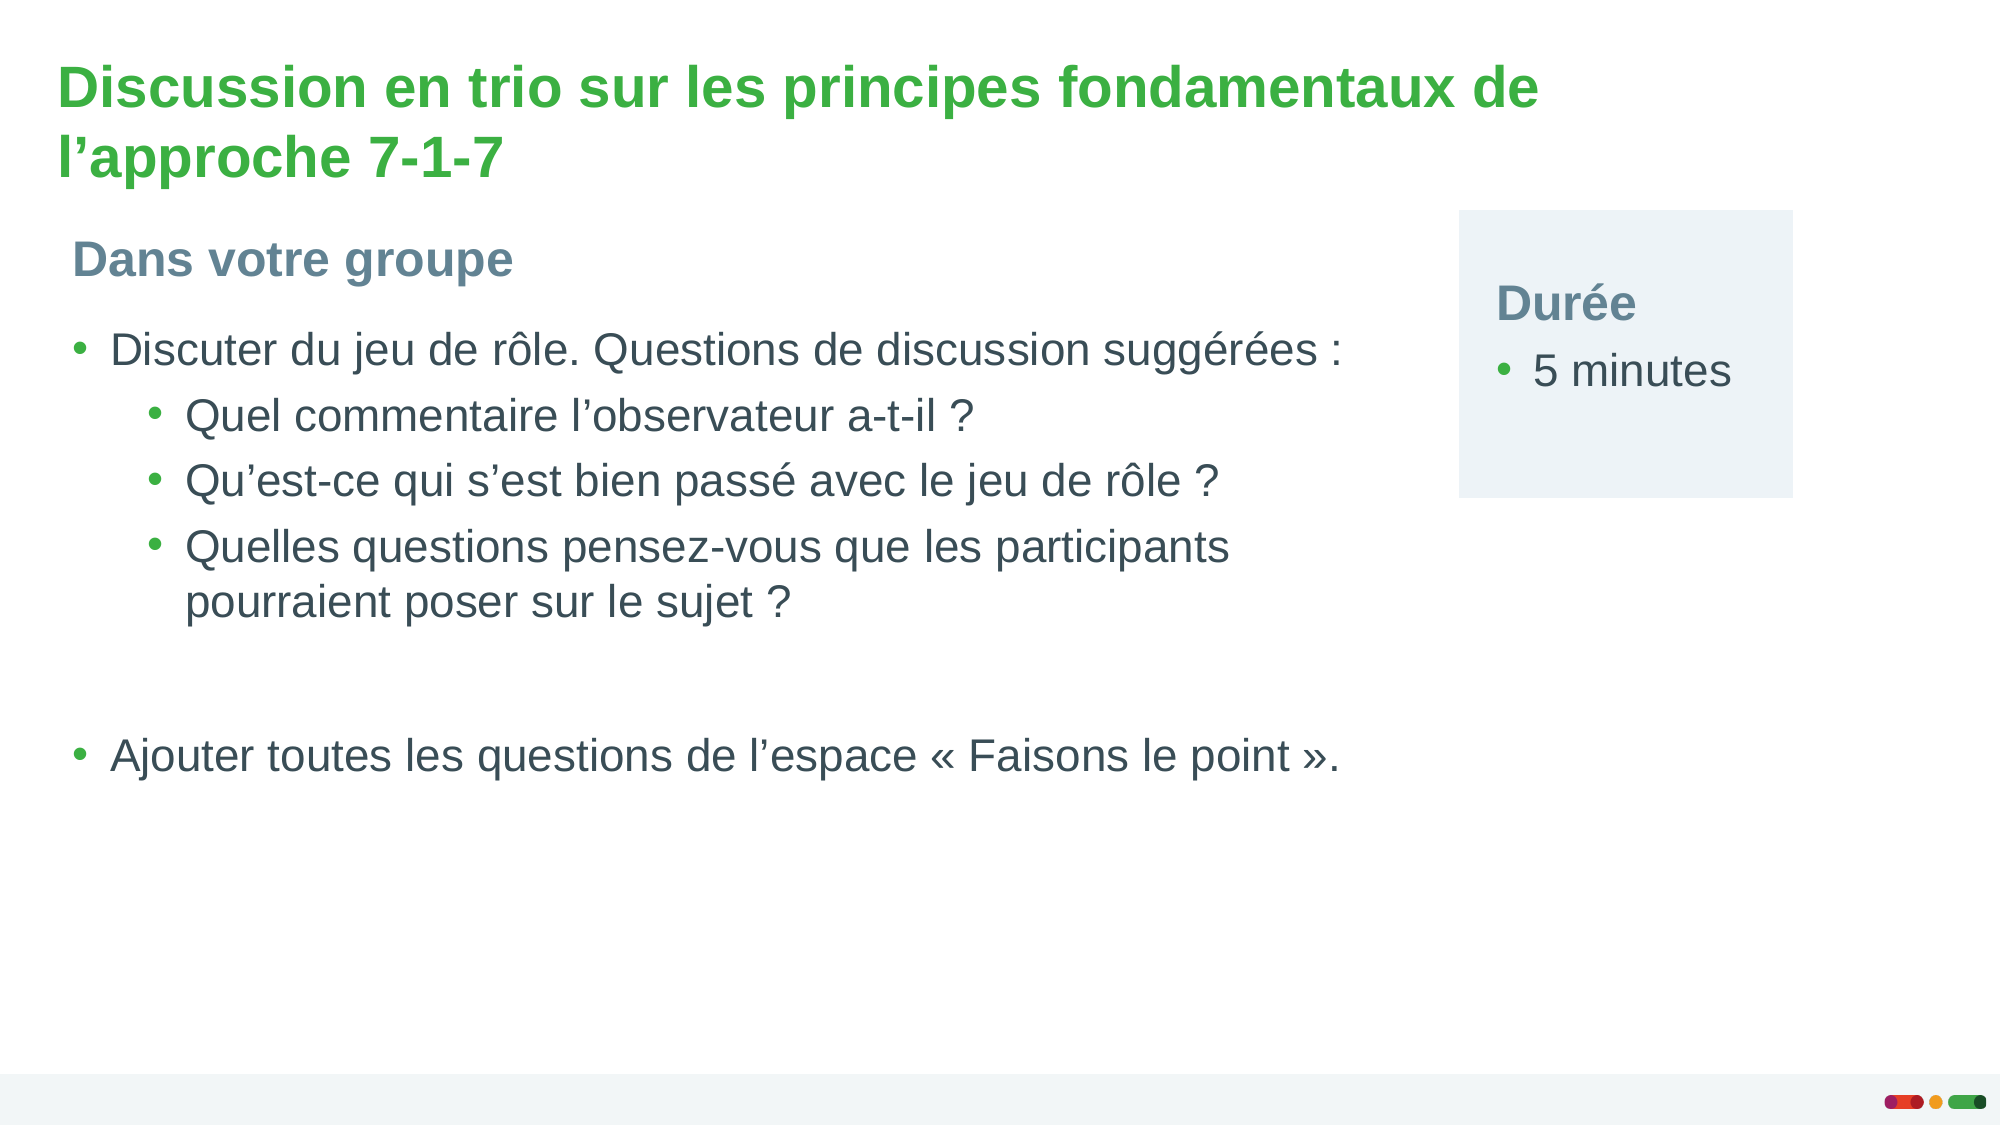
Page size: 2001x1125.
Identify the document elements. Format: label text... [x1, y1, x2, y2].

text_box [1457, 208, 1796, 500]
list Dans votre groupe [57, 159, 904, 295]
title Discussion en trio sur les principes fondamentaux de l’approche 7-1-7 [42, 42, 1914, 207]
list Durée [1481, 204, 1783, 340]
list 5 minutes [1481, 339, 1767, 459]
list Discuter du jeu de rôle. Questions de discussion suggérées : Quel commentaire l’observateur a-t-il ? Qu’est-ce qui s’est bien passé avec le jeu de rôle ? Quelles questions pensez-vous que les participants pourraient poser sur le sujet ? Ajouter toutes les questions de l’espace « Faisons le point ». [57, 312, 1442, 998]
